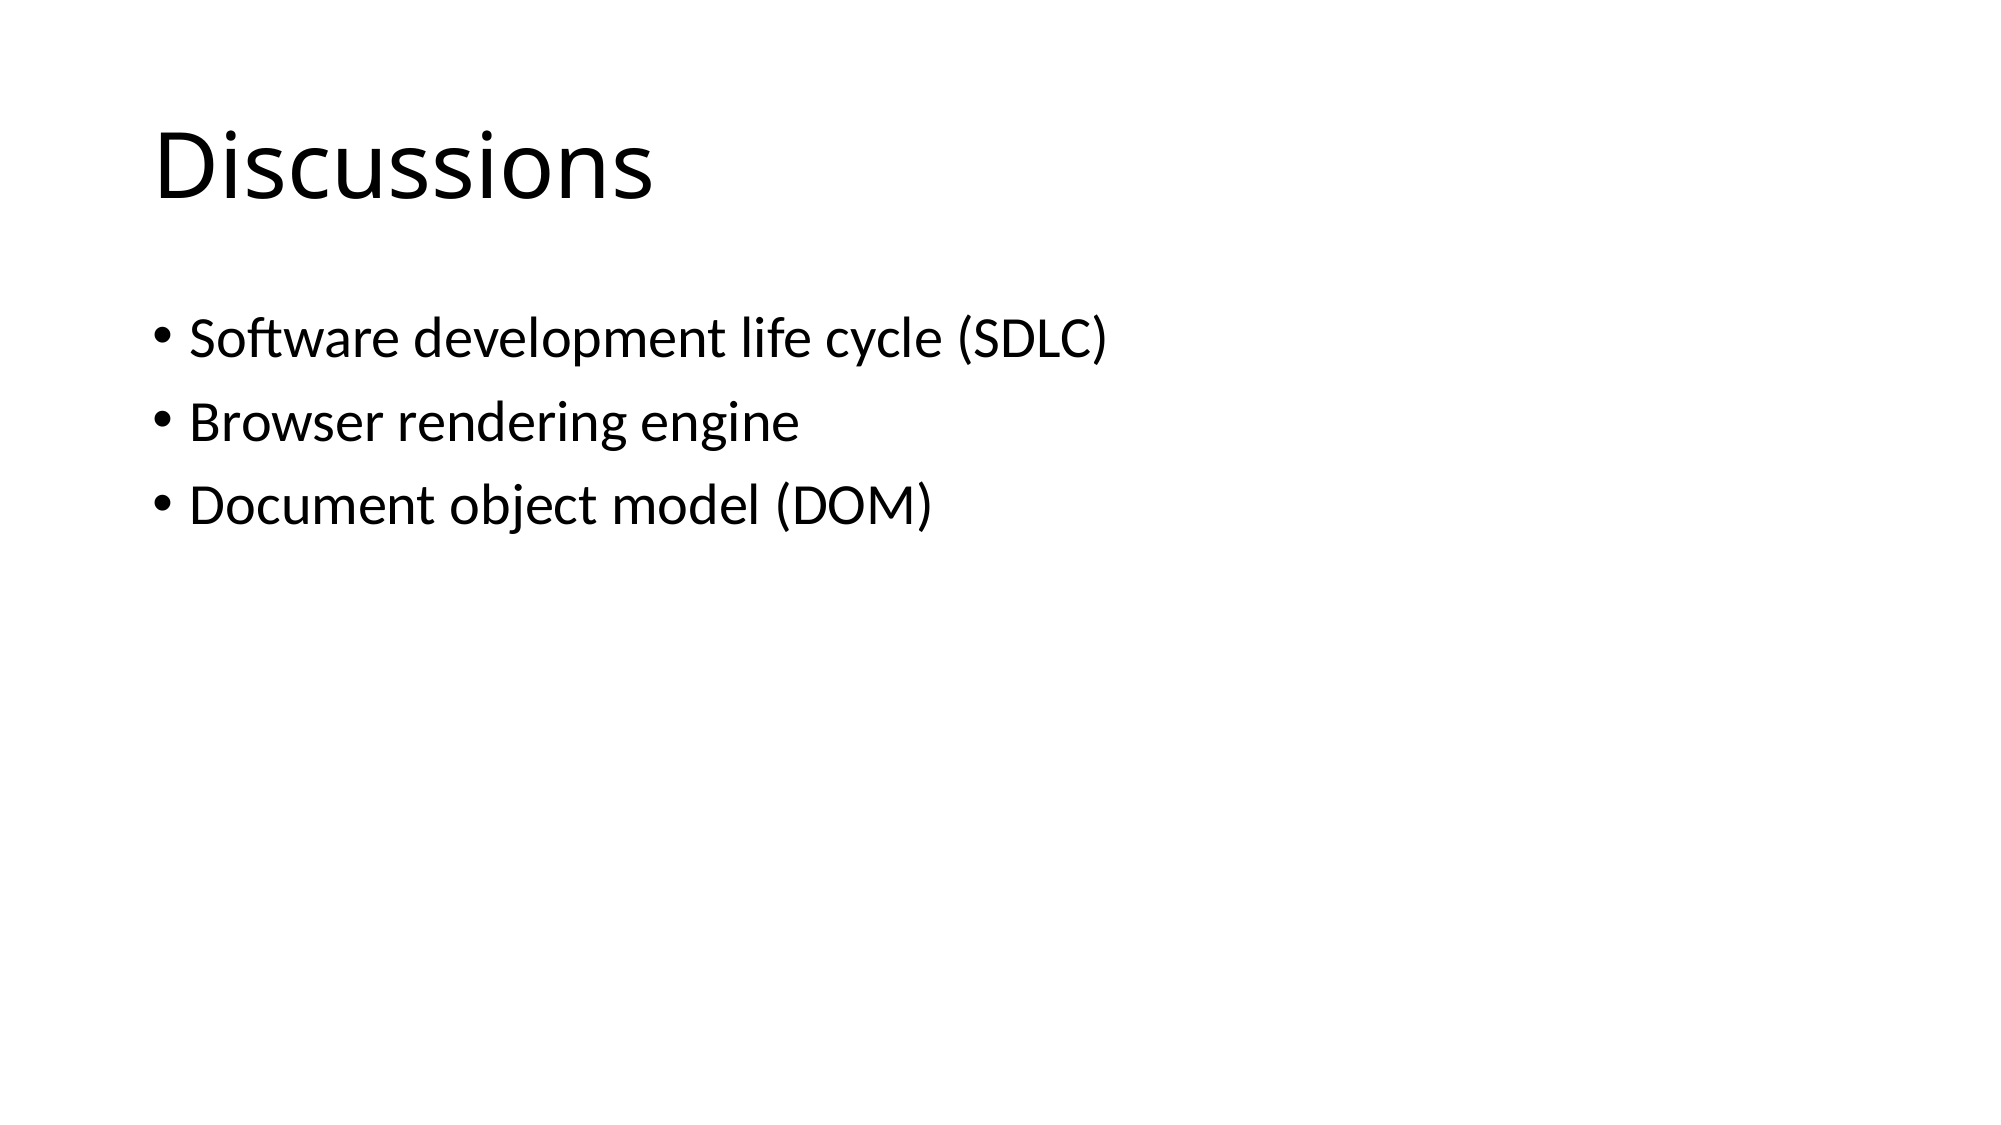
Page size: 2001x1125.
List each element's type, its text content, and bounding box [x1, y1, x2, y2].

title Discussions [137, 59, 1863, 278]
list Software development life cycle (SDLC) Browser rendering engine Document object model (DOM) [137, 299, 1863, 1014]
